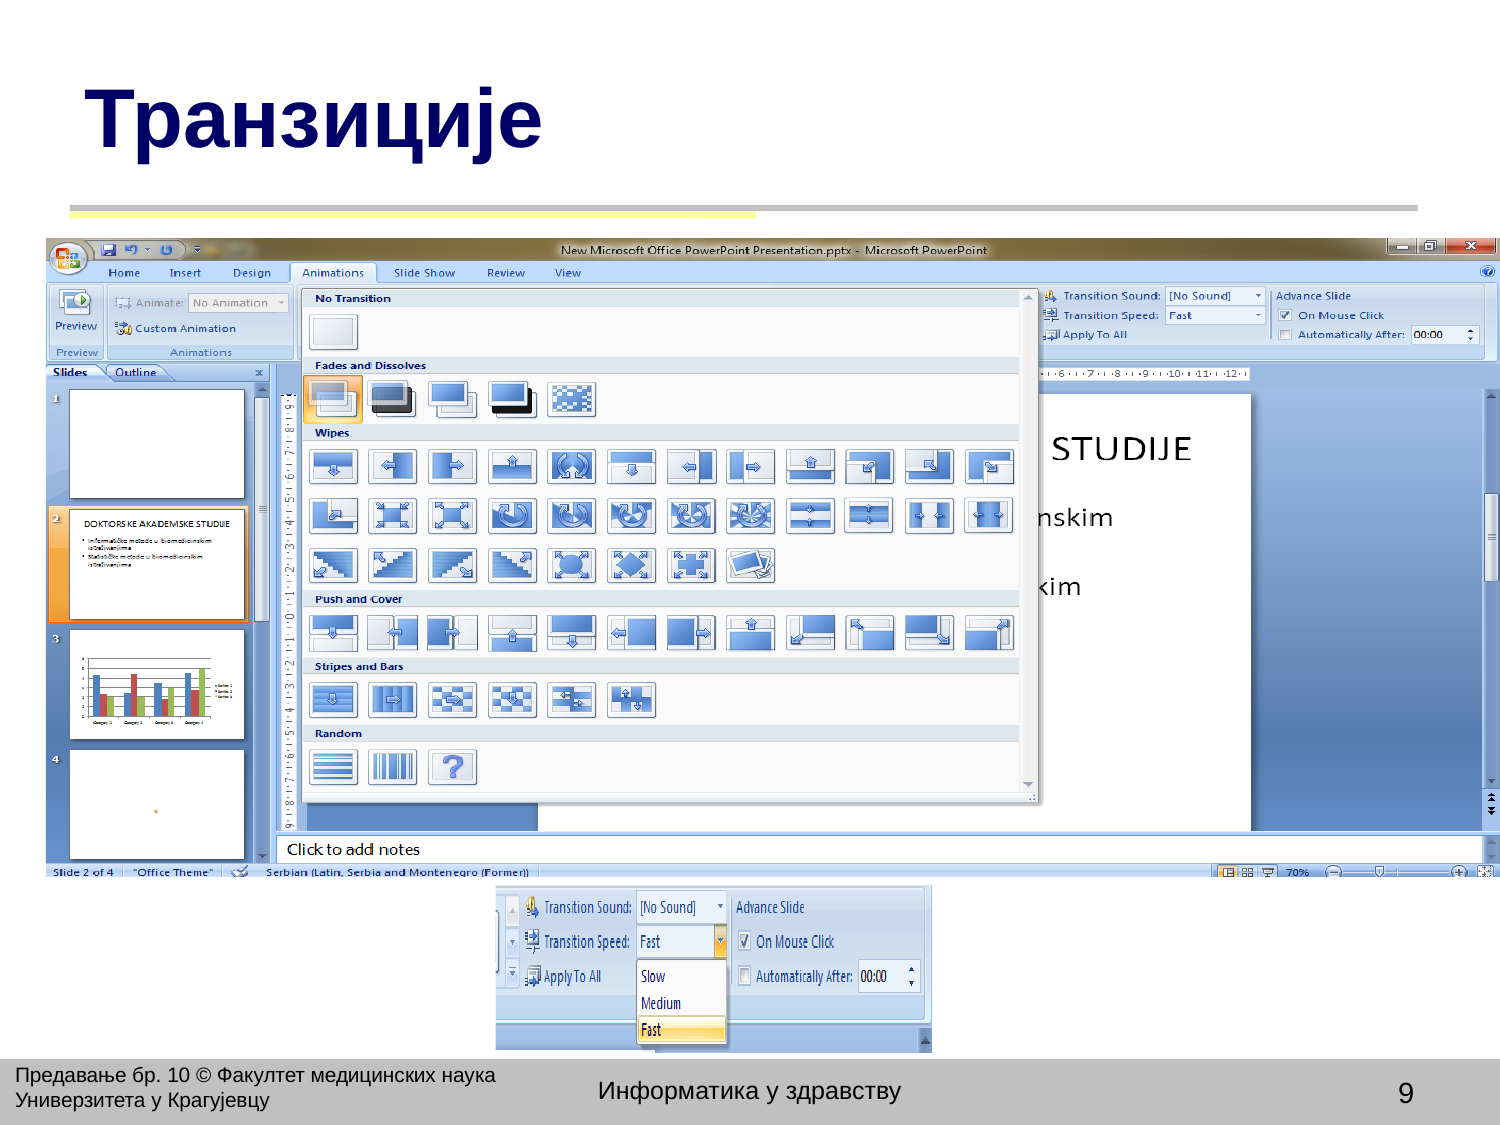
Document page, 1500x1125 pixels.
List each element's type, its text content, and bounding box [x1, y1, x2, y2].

footer Информатика у здравству [512, 1066, 988, 1125]
picture [45, 238, 1500, 877]
slide_number Предавање бр. 10 © Факултет медицинских наука Универзитета у Крагујевцу [0, 1053, 616, 1108]
slide_number 9 [1079, 1066, 1430, 1125]
title Транзиције [69, 19, 1426, 208]
picture [495, 884, 933, 1053]
